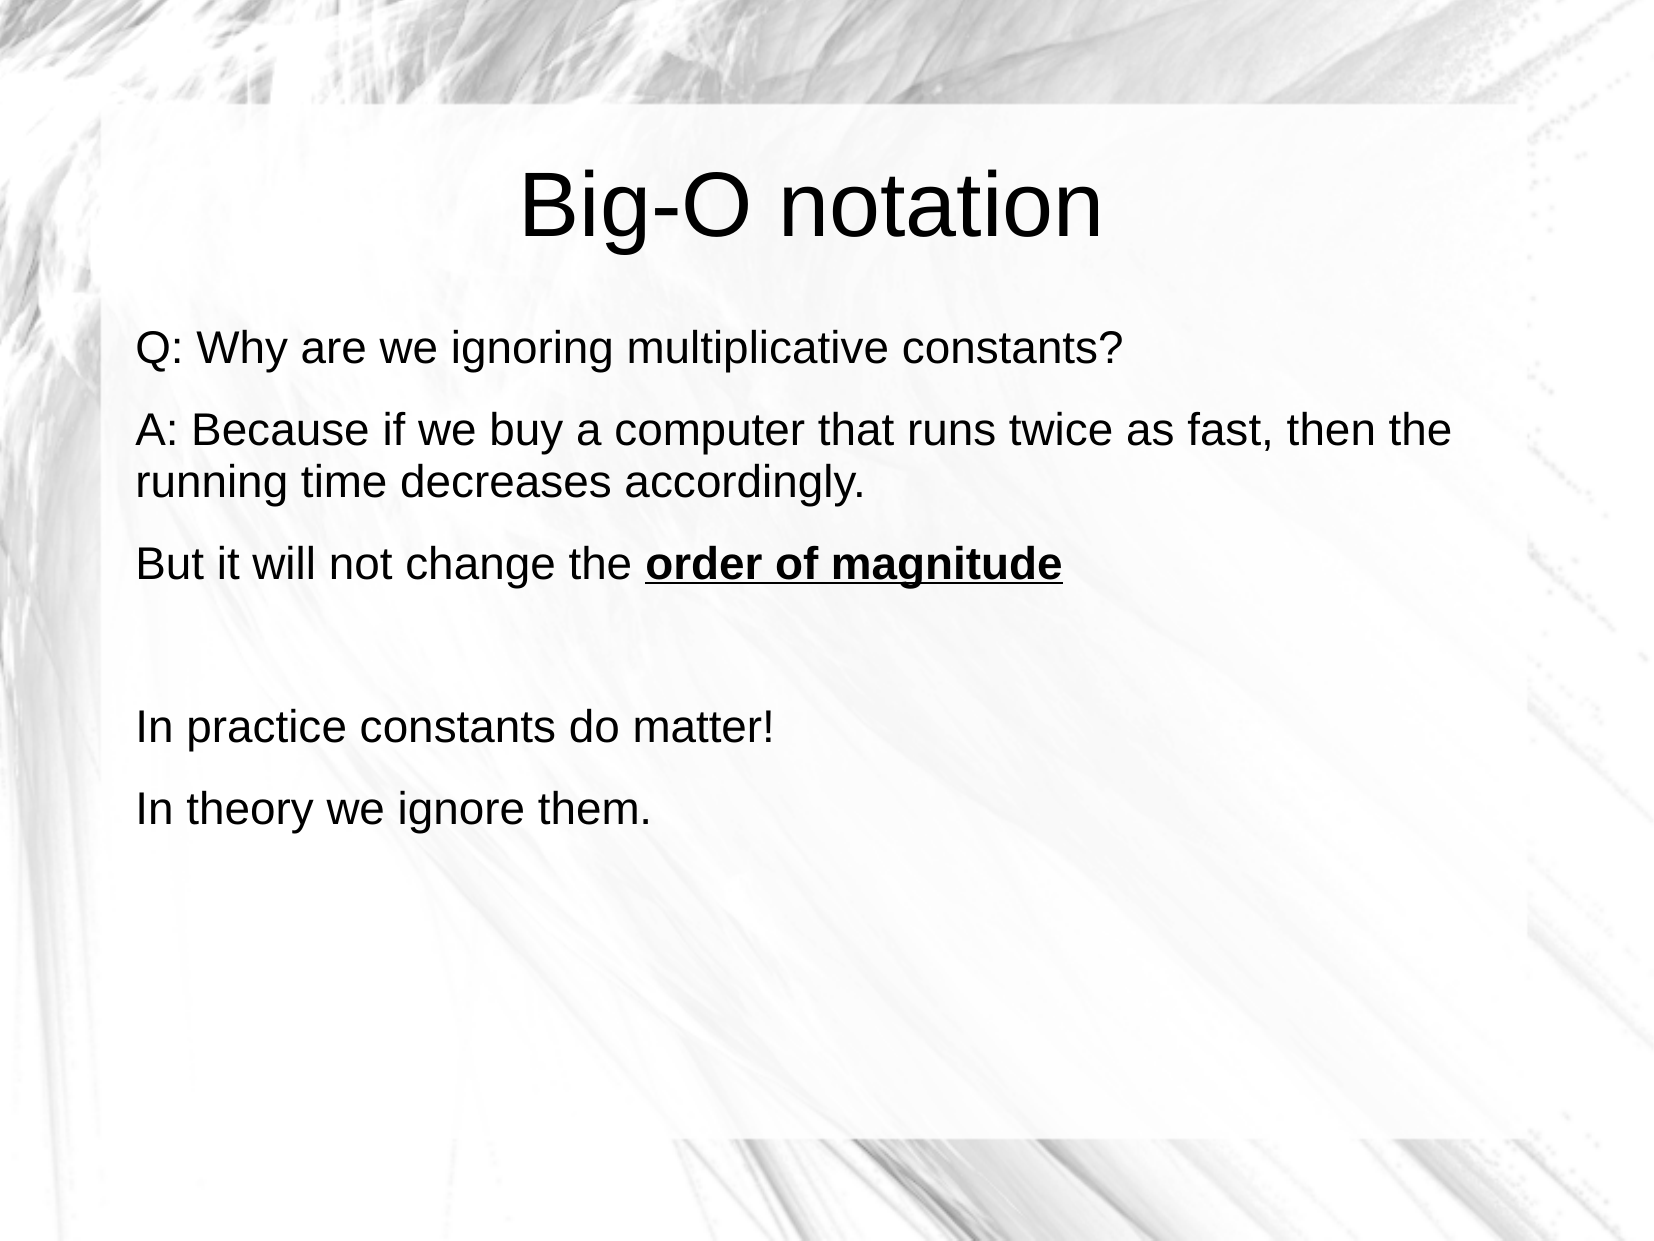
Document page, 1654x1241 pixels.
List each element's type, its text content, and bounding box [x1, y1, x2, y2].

title Big-O notation [118, 112, 1506, 281]
picture [0, 0, 1654, 1241]
list Q: Why are we ignoring multiplicative constants? A: Because if we buy a computer that runs twice as fast, then the running time decreases accordingly. But it will not change the order of magnitude In practice constants do matter! In theory we ignore them. [118, 319, 1571, 1109]
